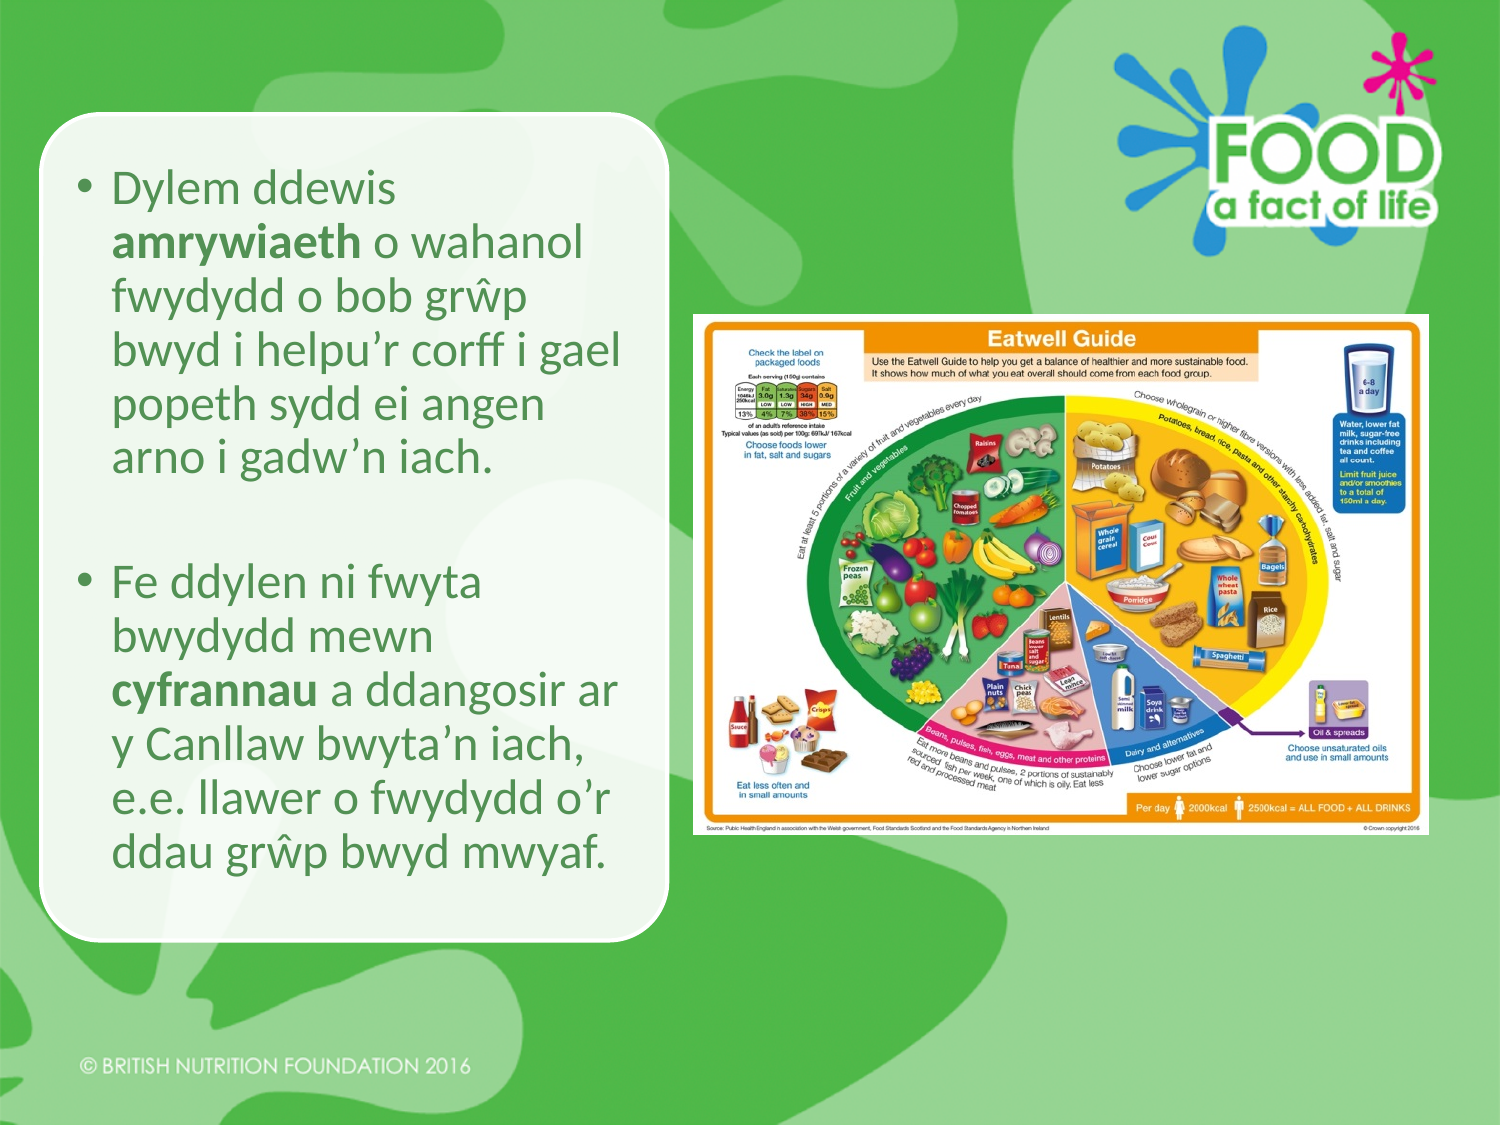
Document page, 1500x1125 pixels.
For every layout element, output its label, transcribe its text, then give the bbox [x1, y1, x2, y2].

text_box Dylem ddewis amrywiaeth o wahanol fwydydd o bob grŵp bwyd i helpu’r corff i gael popeth sydd ei angen arno i gadw’n iach. Fe ddylen ni fwyta bwydydd mewn cyfrannau a ddangosir ar y Canllaw bwyta’n iach, e.e. llawer o fwydydd o’r ddau grŵp bwyd mwyaf. [41, 114, 668, 941]
picture [0, 0, 1500, 1125]
